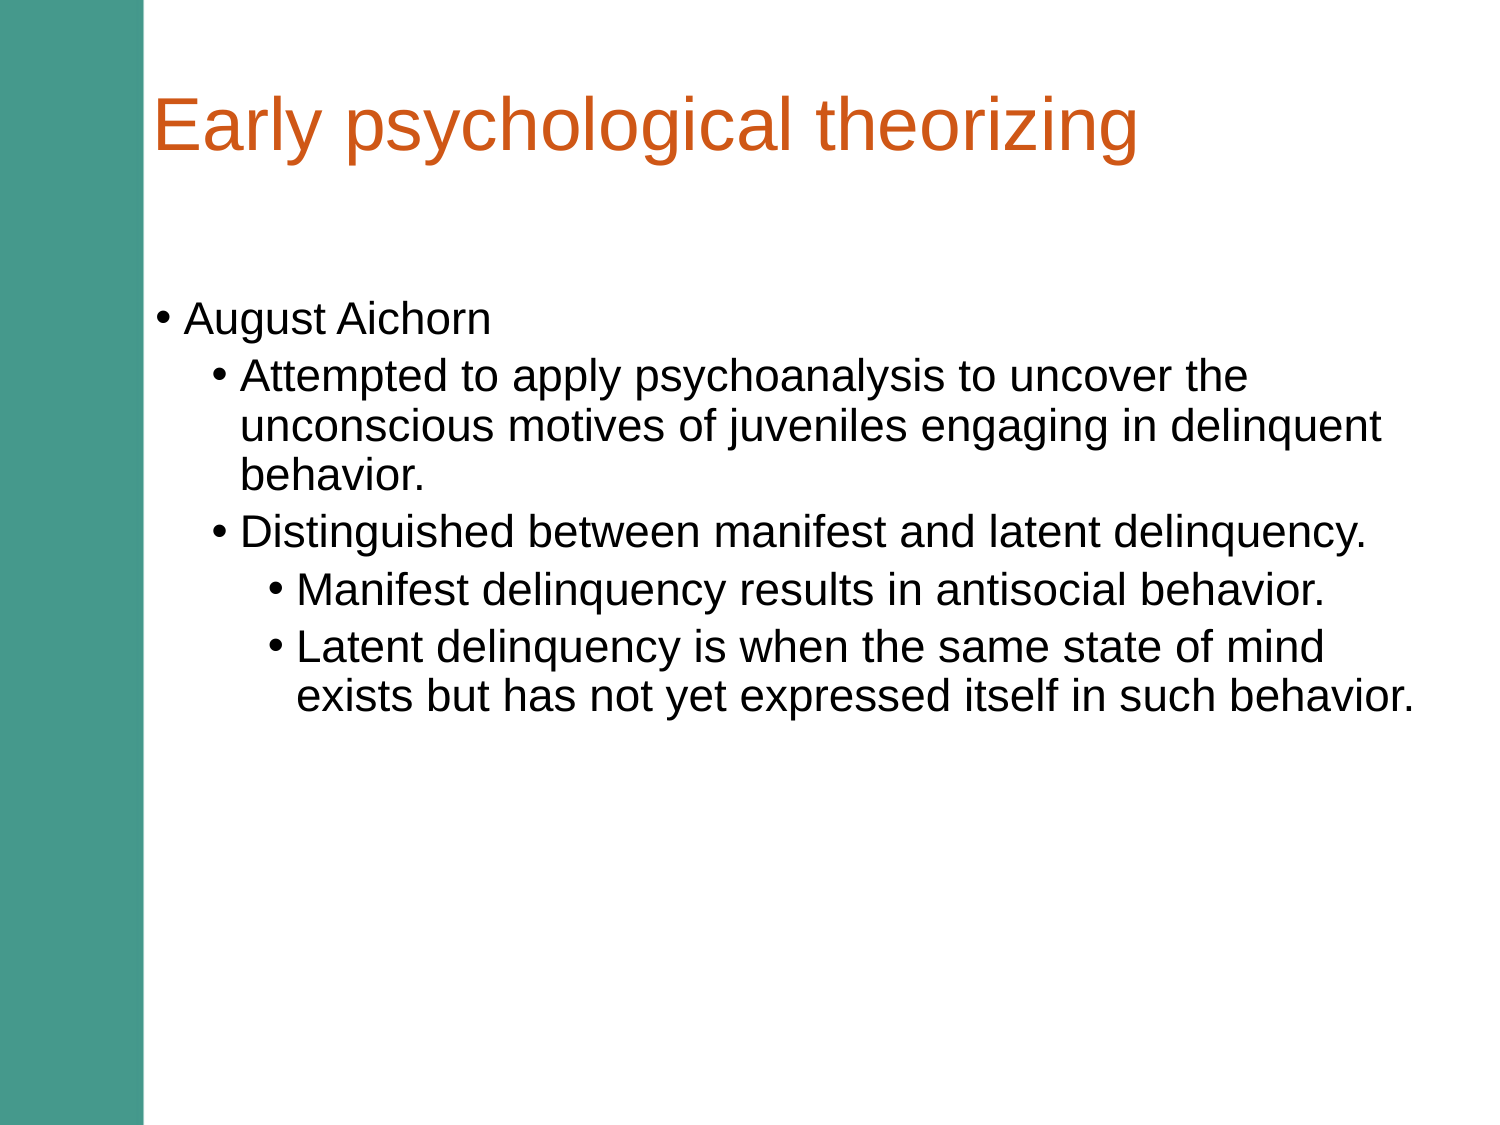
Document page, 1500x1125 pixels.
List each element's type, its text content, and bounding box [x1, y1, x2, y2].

list August Aichorn Attempted to apply psychoanalysis to uncover the unconscious motives of juveniles engaging in delinquent behavior. Distinguished between manifest and latent delinquency. Manifest delinquency results in antisocial behavior. Latent delinquency is when the same state of mind exists but has not yet expressed itself in such behavior. [140, 287, 1435, 1002]
picture [0, 0, 1500, 1125]
title Early psychological theorizing [137, 53, 1432, 200]
